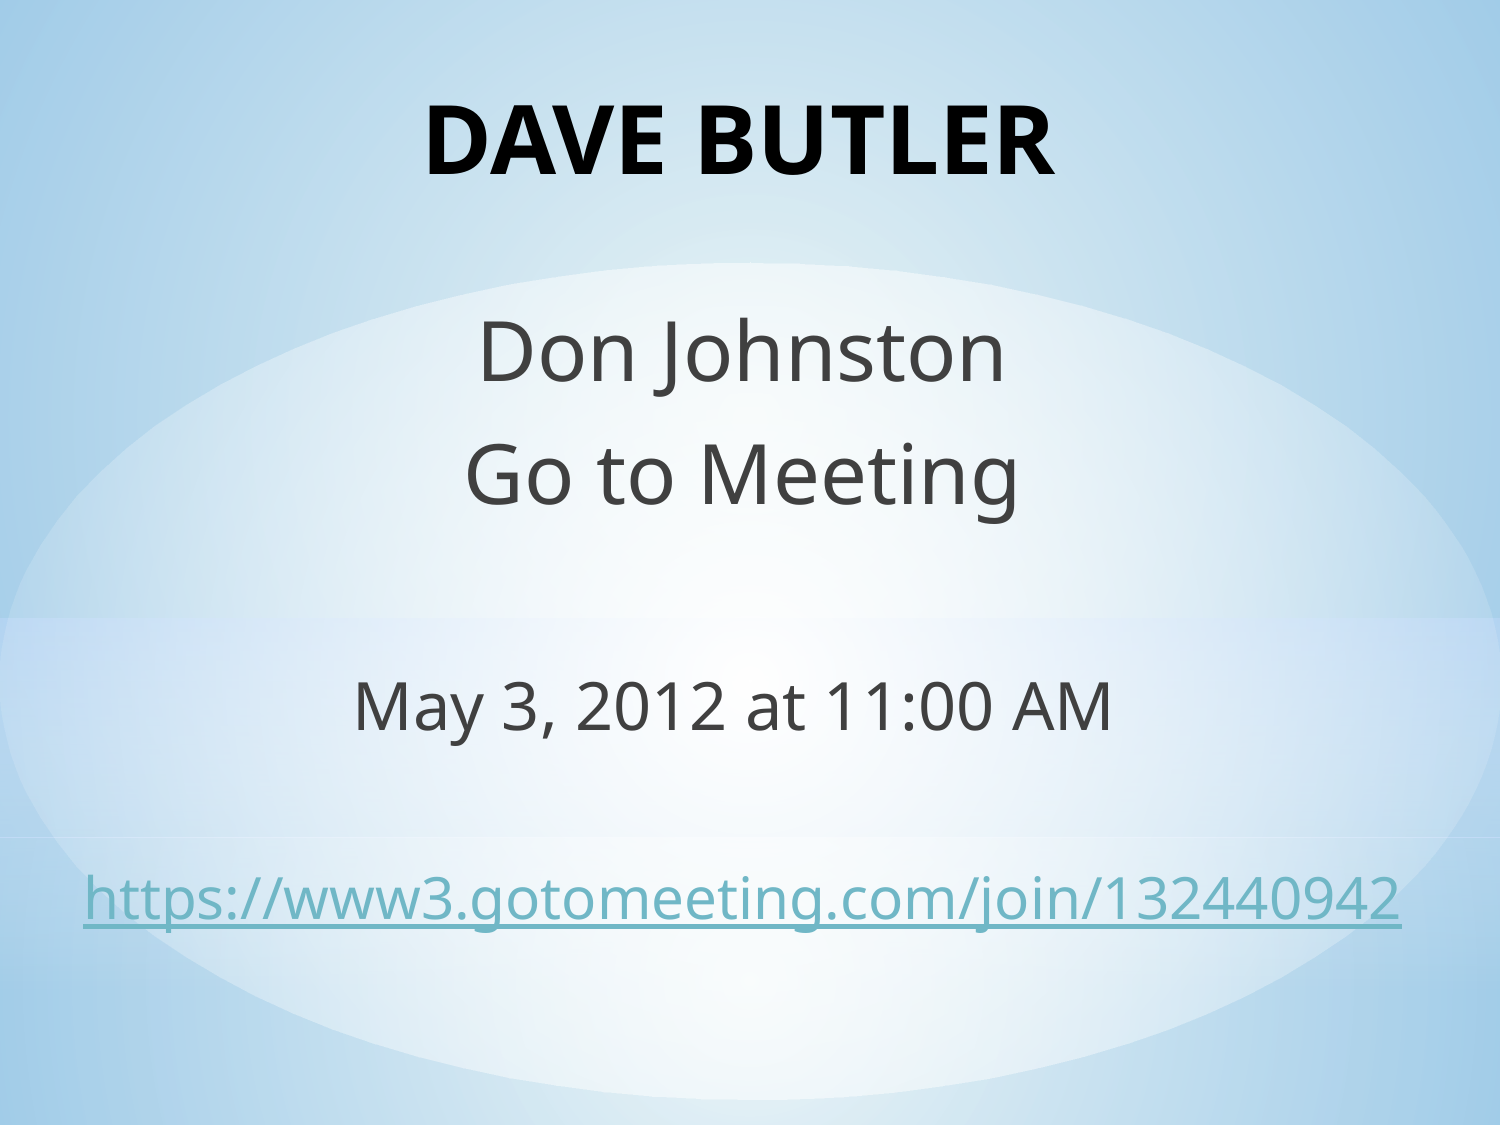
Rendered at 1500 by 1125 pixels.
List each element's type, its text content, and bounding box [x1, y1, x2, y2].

list Don Johnston Go to Meeting May 3, 2012 at 11:00 AM https://www3.gotomeeting.com/join/132440942 [60, 291, 1419, 1005]
title DAVE BUTLER [114, 71, 1363, 260]
